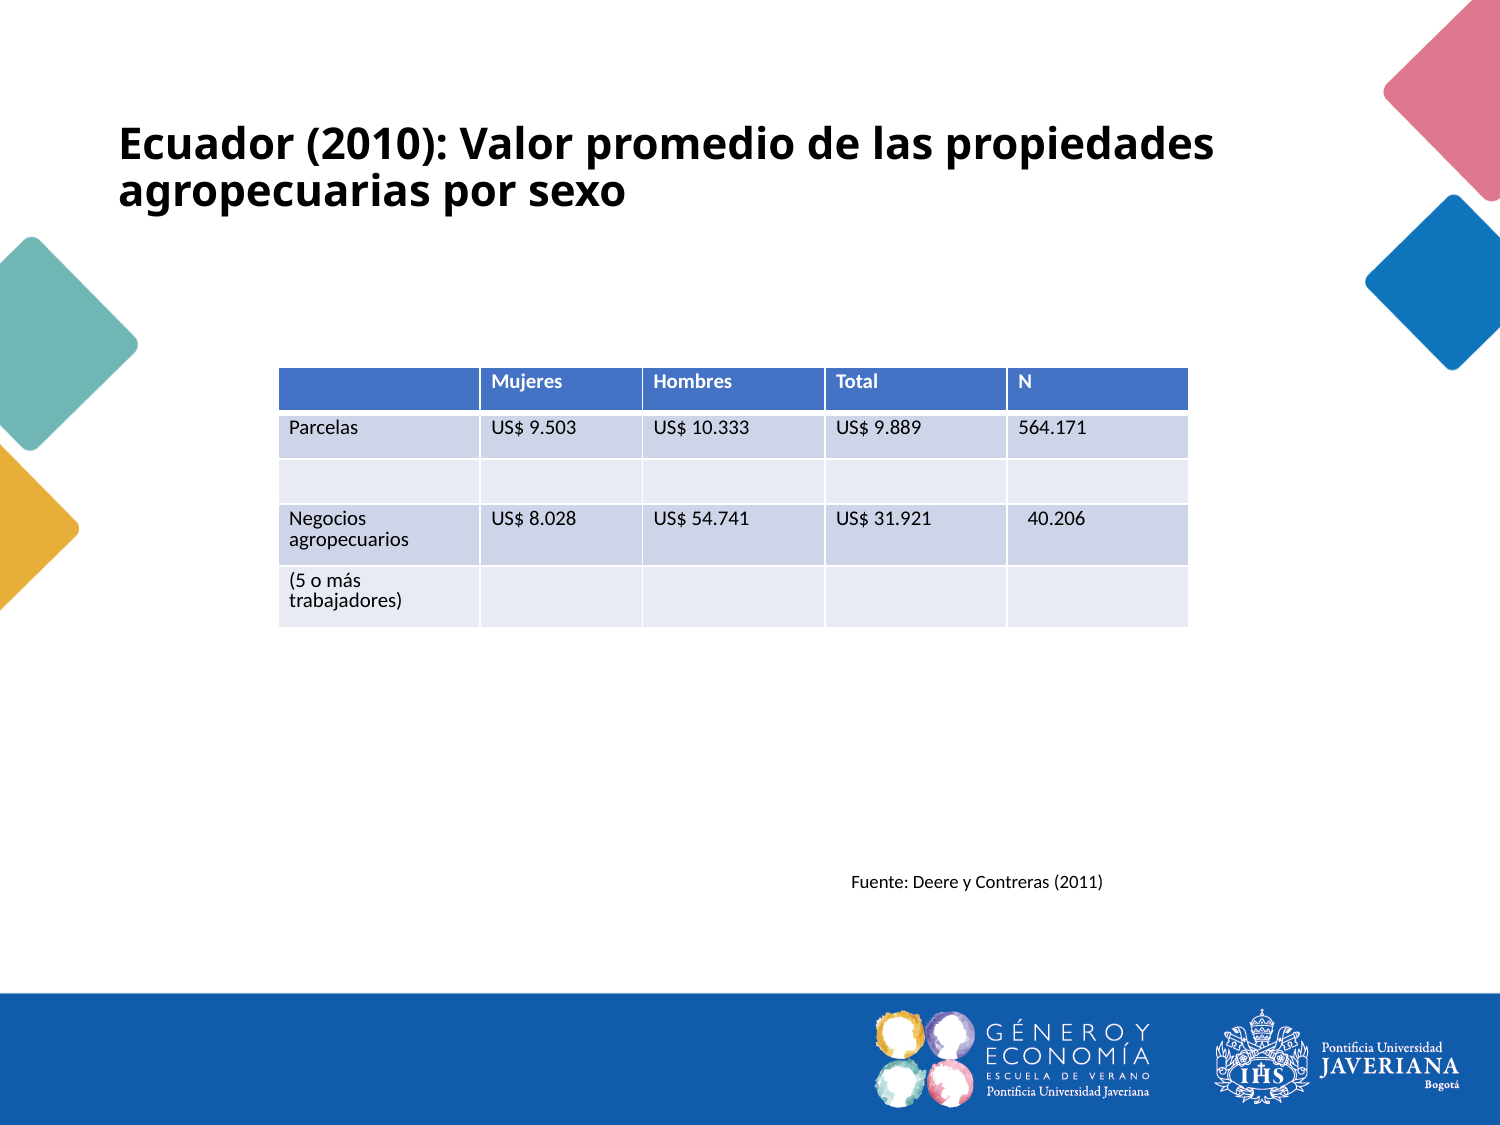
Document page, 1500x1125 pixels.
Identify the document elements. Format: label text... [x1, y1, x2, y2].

table_cell US$ 54.741 [643, 505, 824, 565]
table_cell US$ 10.333 [643, 416, 824, 458]
table_cell [1008, 460, 1188, 503]
table_cell [481, 567, 642, 627]
table_cell [481, 460, 642, 503]
table_cell [279, 460, 479, 503]
table_cell Negocios agropecuarios [279, 505, 479, 565]
table_header Mujeres [481, 368, 642, 410]
table_cell (5 o más trabajadores) [279, 567, 479, 627]
table_cell Parcelas [279, 416, 479, 458]
table_cell US$ 8.028 [481, 505, 642, 565]
table_cell [643, 460, 824, 503]
table_cell [1008, 567, 1188, 627]
table_cell 40.206 [1008, 505, 1188, 565]
table_header [279, 368, 479, 410]
table_cell US$ 9.503 [481, 416, 642, 458]
title Ecuador (2010): Valor promedio de las propiedades agropecuarias por sexo [103, 59, 1397, 278]
table_cell [826, 567, 1006, 627]
picture [0, 0, 1500, 1125]
text_box Fuente: Deere y Contreras (2011) [836, 862, 1119, 900]
table_cell [643, 567, 824, 627]
table_cell 564.171 [1008, 416, 1188, 458]
table_header Total [826, 368, 1006, 410]
table_header N [1008, 368, 1188, 410]
table_header Hombres [643, 368, 824, 410]
table_cell US$ 9.889 [826, 416, 1006, 458]
table_cell US$ 31.921 [826, 505, 1006, 565]
table_cell [826, 460, 1006, 503]
